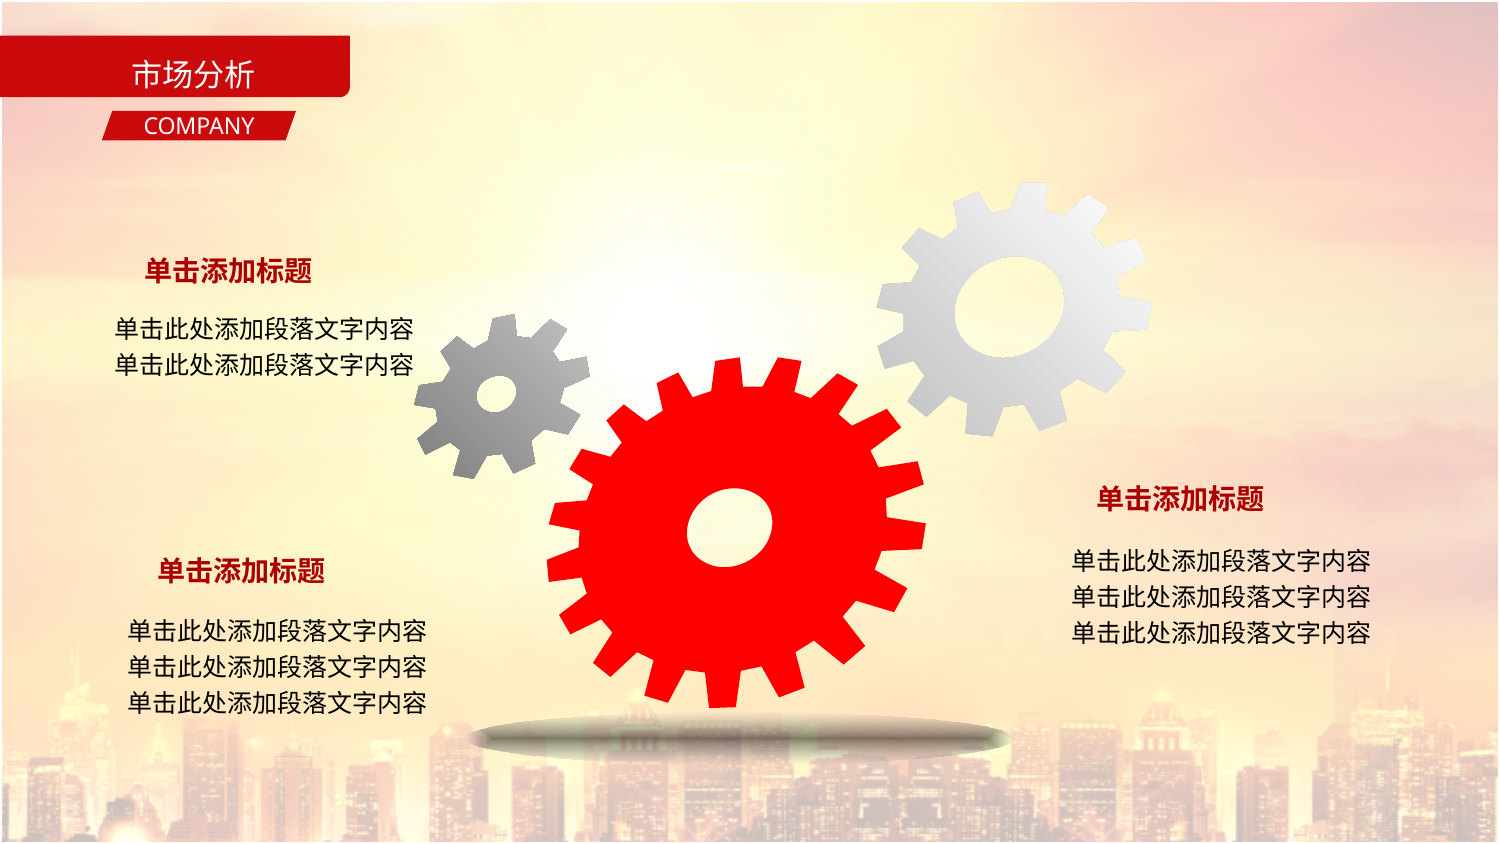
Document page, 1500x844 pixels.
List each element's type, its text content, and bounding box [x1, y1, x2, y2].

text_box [0, 35, 351, 101]
text_box 单击此处添加段落文字内容 单击此处添加段落文字内容 [100, 300, 502, 388]
text_box 单击此处添加段落文字内容 单击此处添加段落文字内容 单击此处添加段落文字内容 [1057, 532, 1459, 655]
text_box [876, 182, 1152, 437]
text_box 单击此处添加段落文字内容 单击此处添加段落文字内容 单击此处添加段落文字内容 [112, 601, 515, 725]
text_box COMPANY [99, 110, 298, 143]
text_box [464, 711, 1015, 765]
text_box [414, 314, 590, 479]
text_box 单击添加标题 [142, 545, 341, 595]
text_box 单击添加标题 [129, 245, 328, 295]
text_box [546, 357, 926, 709]
text_box 单击添加标题 [1081, 473, 1280, 523]
